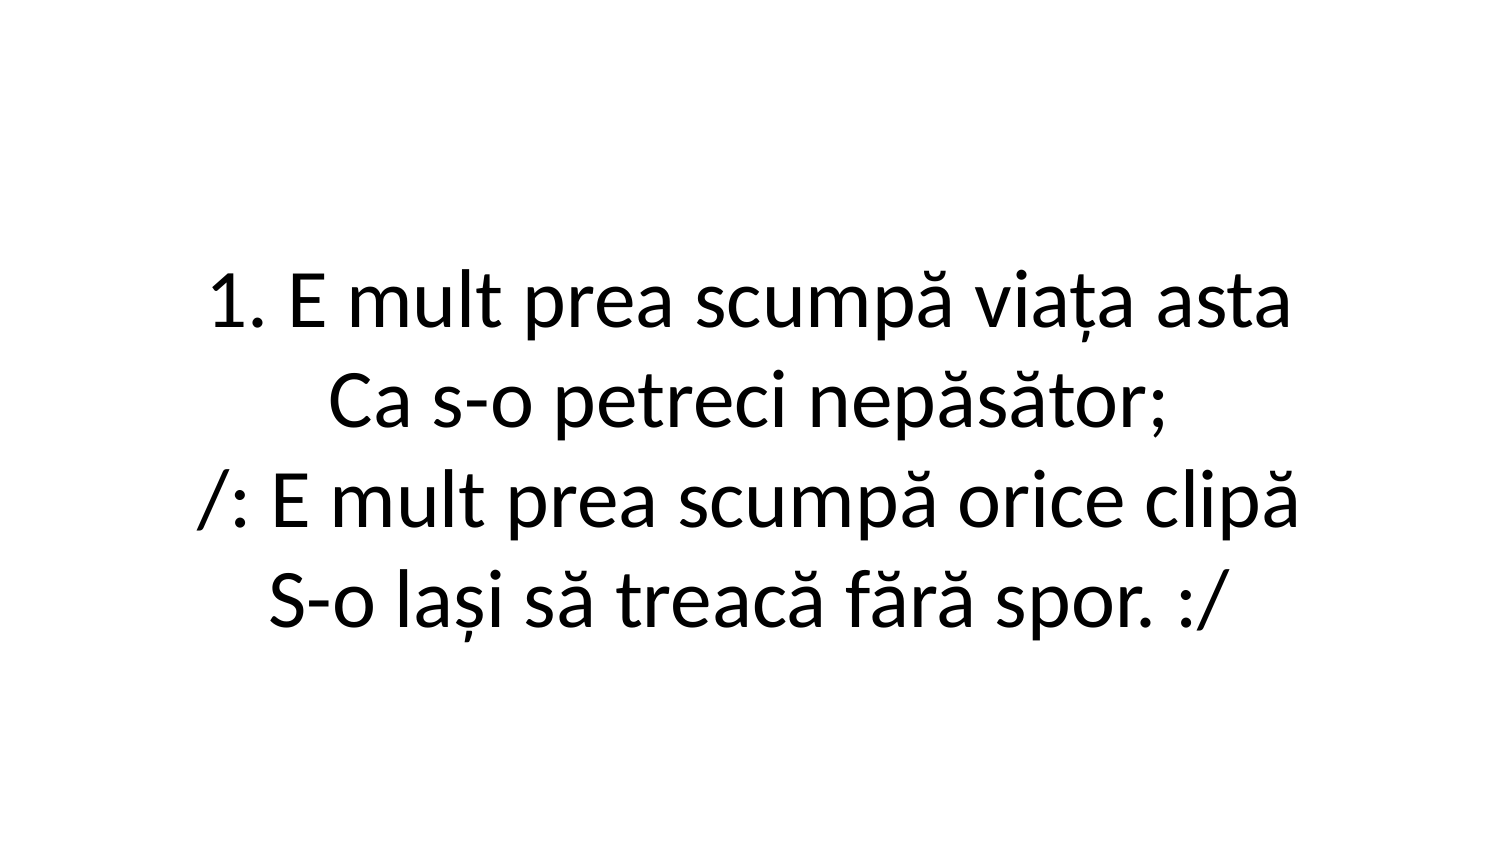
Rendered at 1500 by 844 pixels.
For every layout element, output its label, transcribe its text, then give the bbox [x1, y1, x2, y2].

text_box 1. E mult prea scumpă viața asta Ca s-o petreci nepăsător; /: E mult prea scumpă orice clipă S-o lași să treacă fără spor. :/ [182, 192, 1318, 652]
